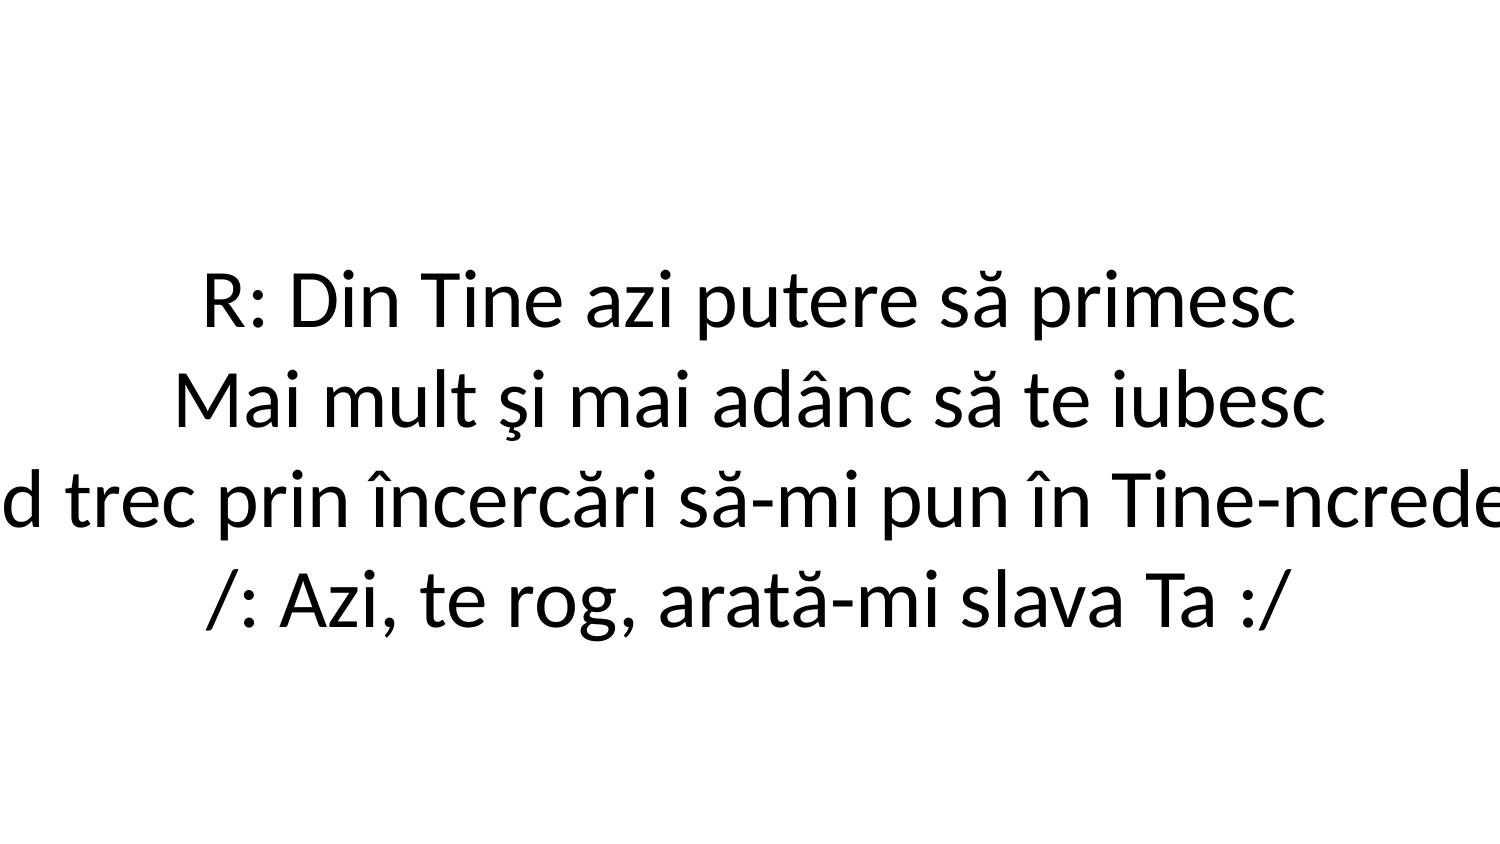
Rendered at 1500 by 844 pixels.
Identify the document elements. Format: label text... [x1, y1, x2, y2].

text_box R: Din Tine azi putere să primesc Mai mult şi mai adânc să te iubesc Când trec prin încercări să-mi pun în Tine-ncrederea /: Azi, te rog, arată-mi slava Ta :/ [0, 192, 1500, 652]
